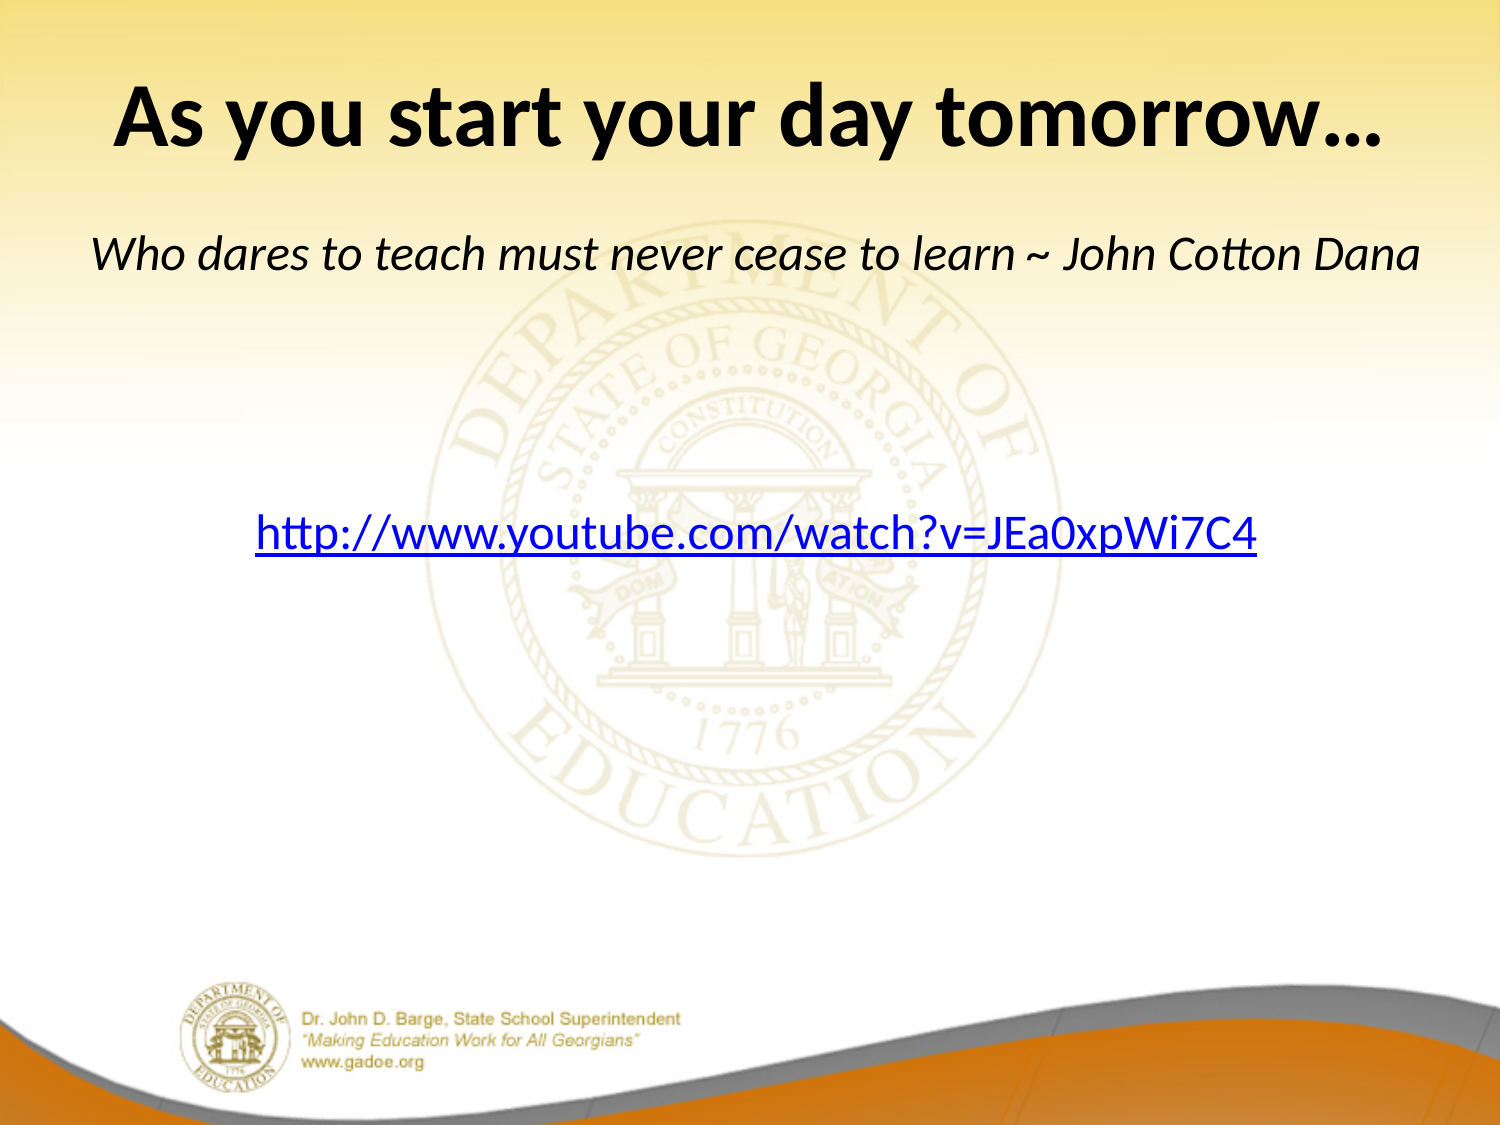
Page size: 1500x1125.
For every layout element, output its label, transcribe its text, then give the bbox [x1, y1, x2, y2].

list Who dares to teach must never cease to learn ~ John Cotton Dana http://www.youtube.com/watch?v=JEa0xpWi7C4 [37, 212, 1476, 1006]
title As you start your day tomorrow… [74, 44, 1426, 176]
picture [0, 0, 1500, 1125]
